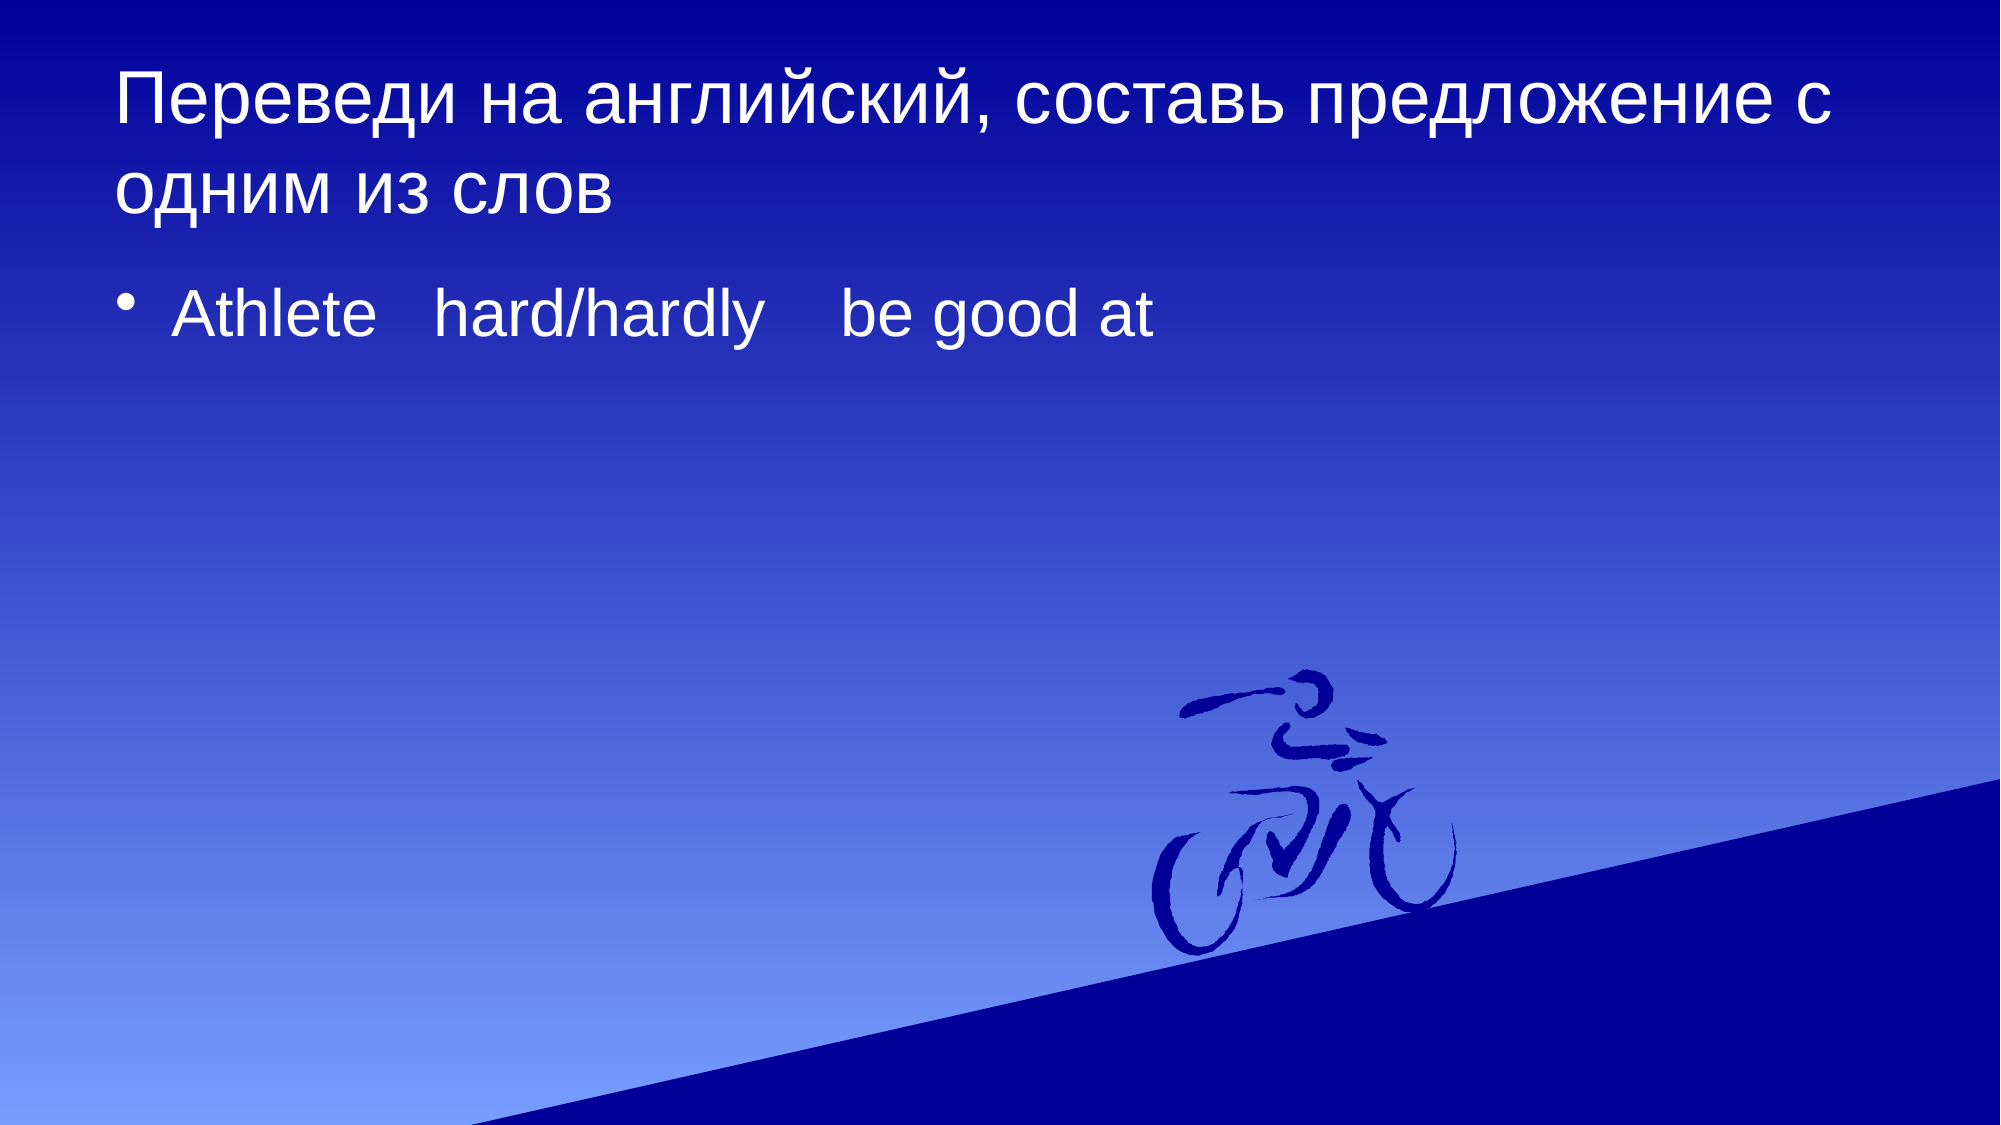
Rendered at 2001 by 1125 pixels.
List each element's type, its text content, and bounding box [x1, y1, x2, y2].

list Athlete hard/hardly be good at [99, 262, 1901, 1006]
title Переведи на английский, составь предложение с одним из слов [99, 44, 1901, 233]
